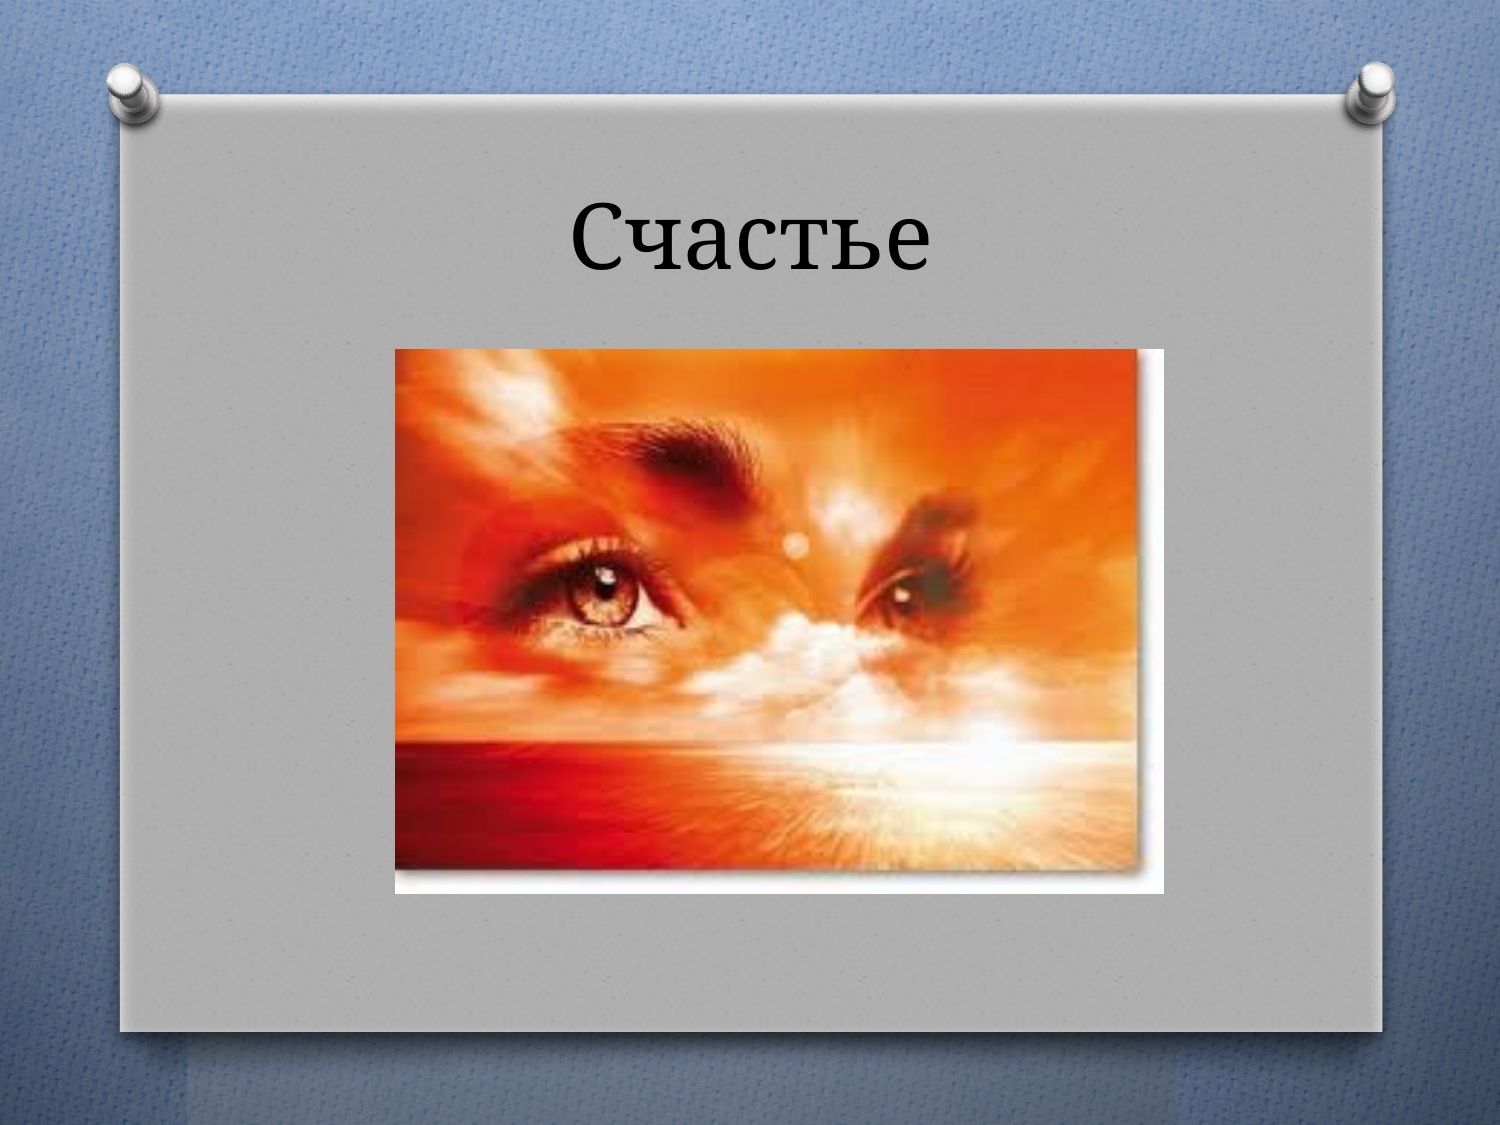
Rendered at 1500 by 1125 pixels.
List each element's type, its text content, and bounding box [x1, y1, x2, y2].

picture [75, 29, 198, 153]
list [395, 349, 1164, 894]
picture [1317, 35, 1439, 156]
title Счастье [179, 134, 1323, 332]
